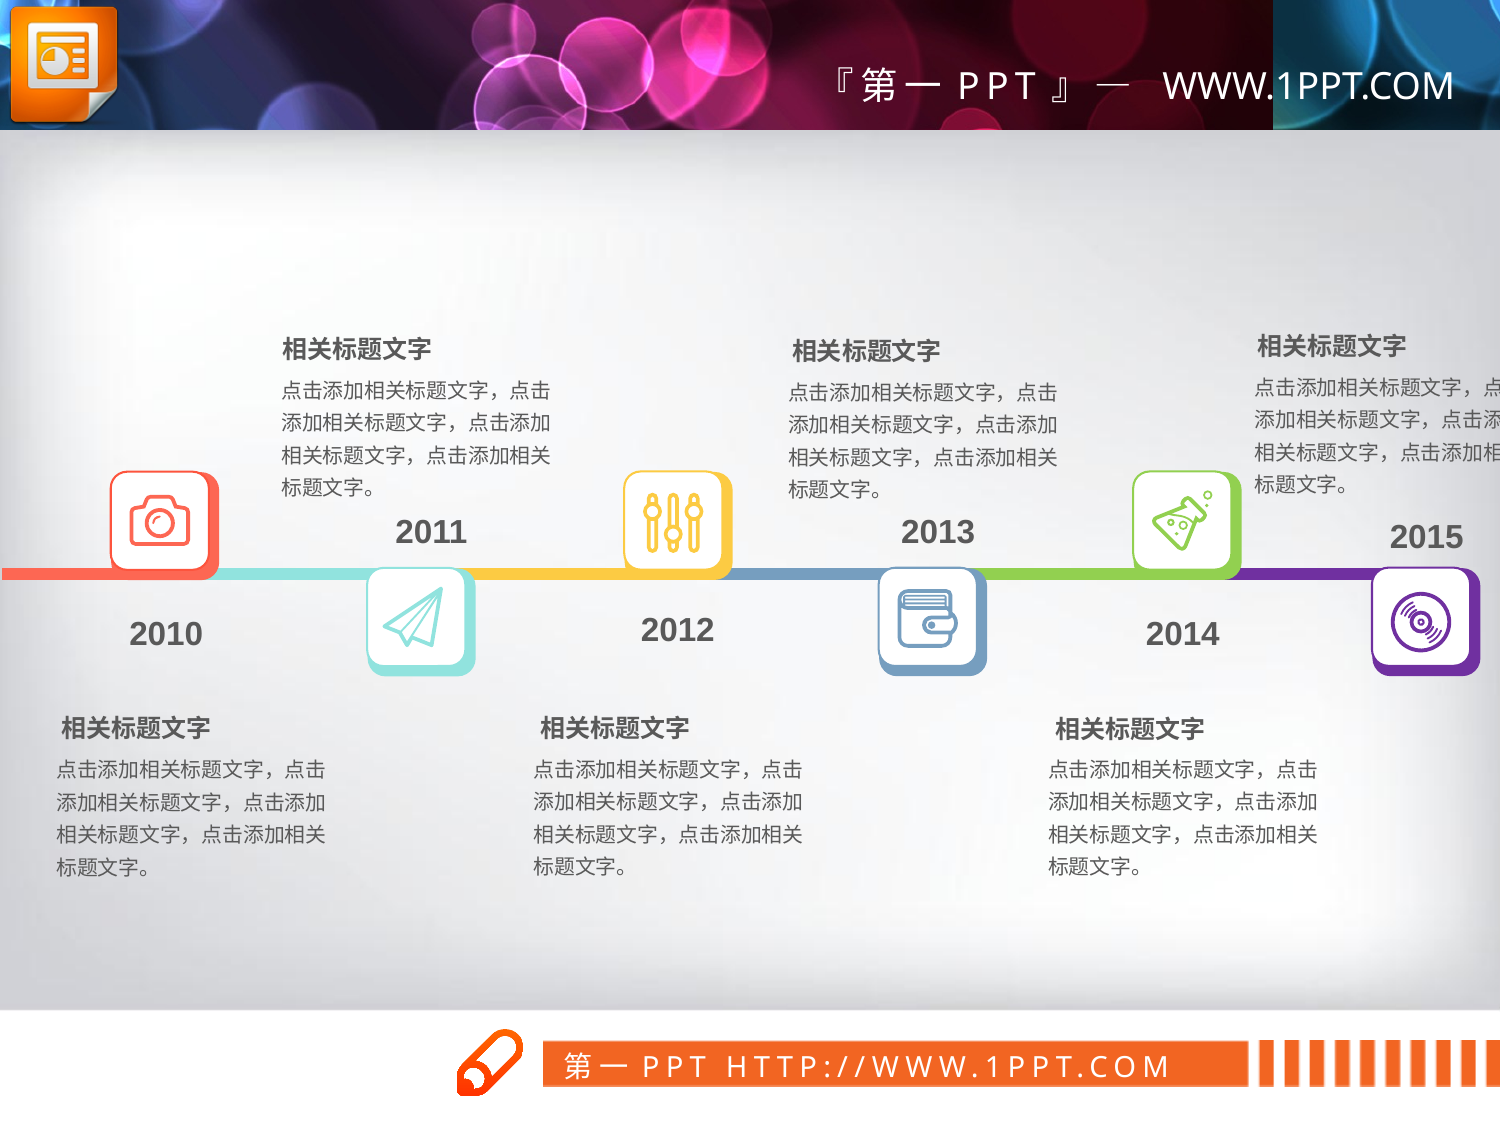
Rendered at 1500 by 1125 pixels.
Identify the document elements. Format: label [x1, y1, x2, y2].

text_box [1033, 592, 1343, 889]
text_box [1239, 314, 1500, 564]
text_box [480, 471, 733, 581]
text_box [1187, 573, 1481, 677]
text_box [266, 316, 576, 559]
text_box [220, 567, 476, 677]
text_box [518, 588, 828, 889]
text_box [992, 471, 1242, 581]
text_box [41, 592, 351, 889]
text_box [735, 567, 988, 677]
text_box [773, 319, 1083, 559]
picture [543, 1040, 1500, 1087]
text_box [1, 471, 220, 581]
picture [0, 0, 1500, 1012]
